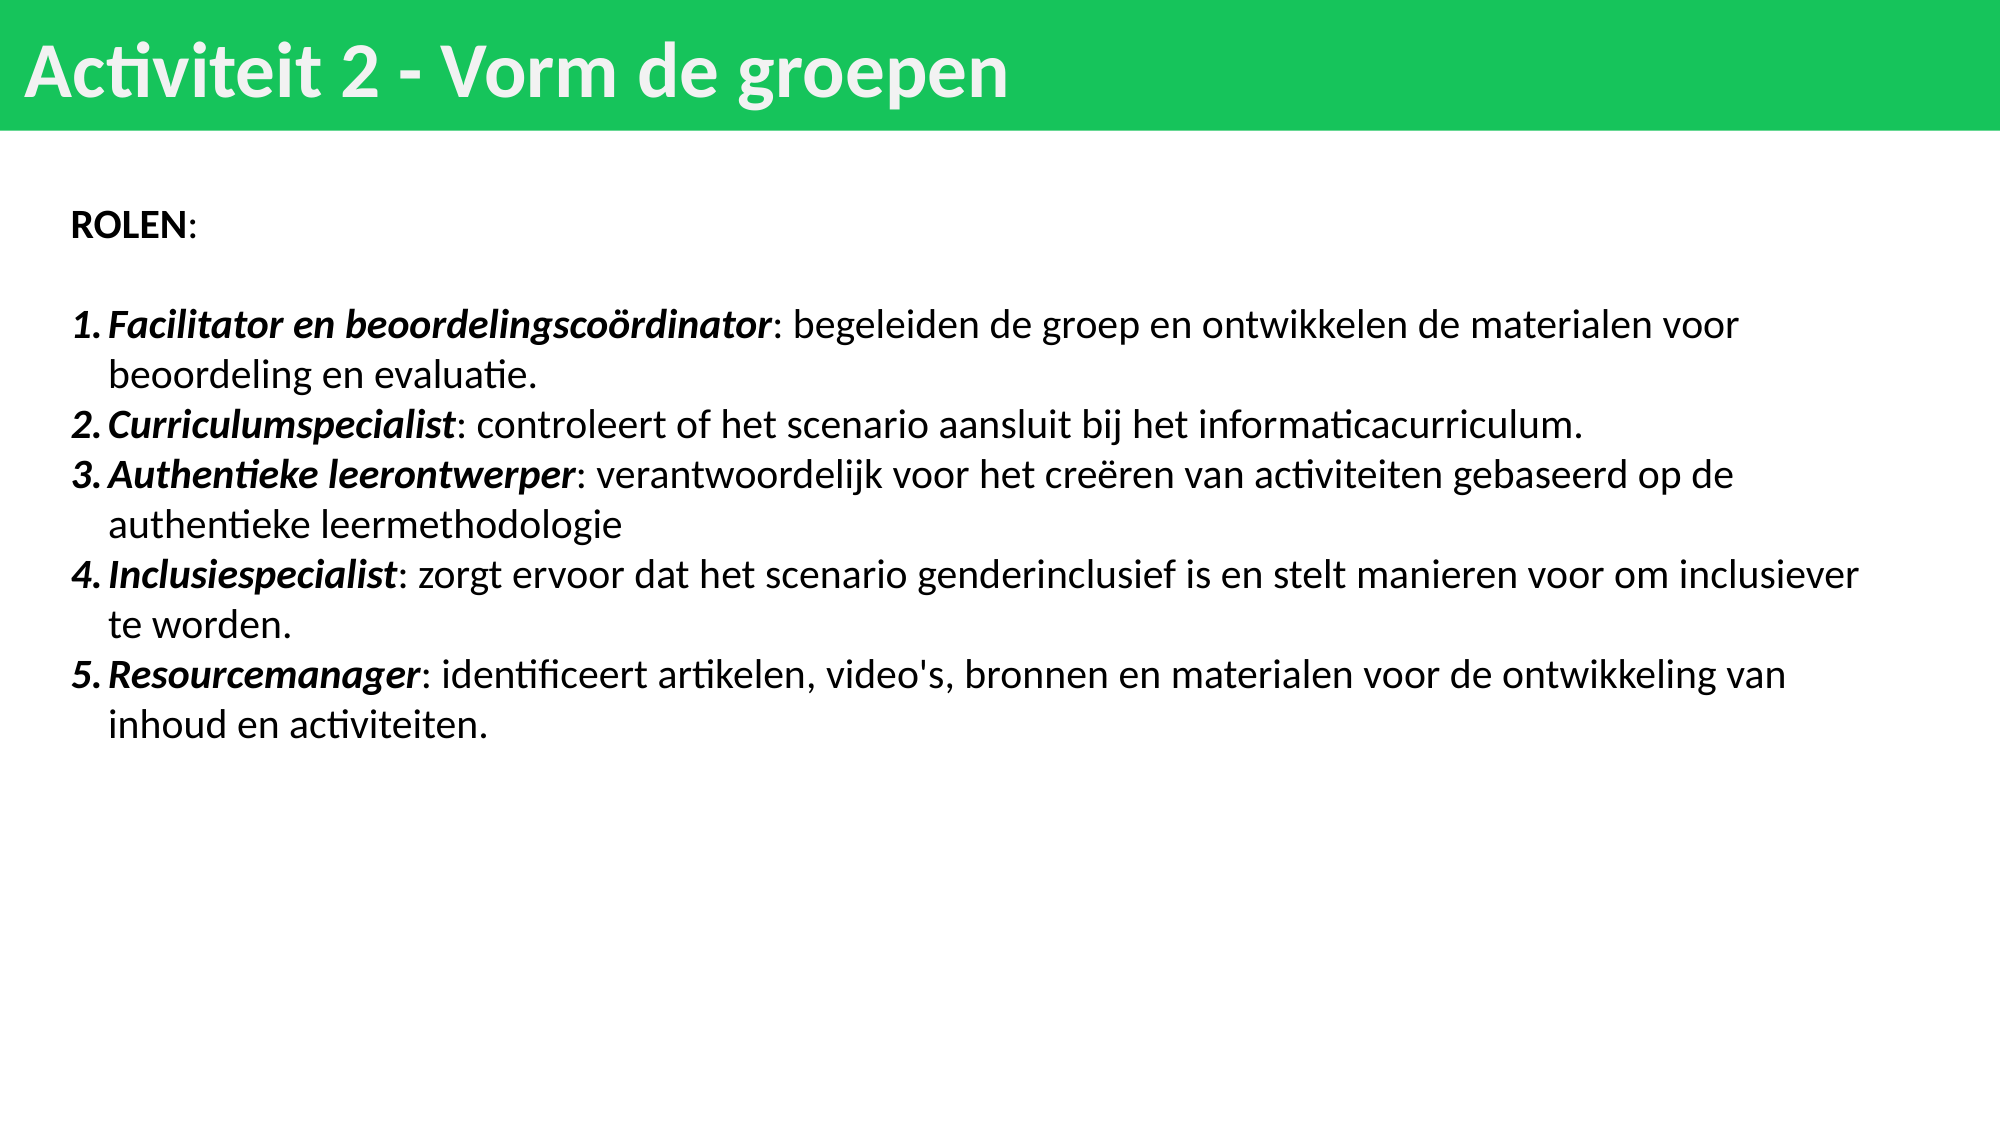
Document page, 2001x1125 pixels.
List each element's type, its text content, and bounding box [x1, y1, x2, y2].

list ROLEN: Facilitator en beoordelingscoördinator: begeleiden de groep en ontwikkelen de materialen voor beoordeling en evaluatie. Curriculumspecialist: controleert of het scenario aansluit bij het informaticacurriculum. Authentieke leerontwerper: verantwoordelijk voor het creëren van activiteiten gebaseerd op de authentieke leermethodologie Inclusiespecialist: zorgt ervoor dat het scenario genderinclusief is en stelt manieren voor om inclusiever te worden. Resourcemanager: identificeert artikelen, video's, bronnen en materialen voor de ontwikkeling van inhoud en activiteiten. [55, 188, 1893, 918]
title Activiteit 2 - Vorm de groepen [16, 13, 1976, 131]
